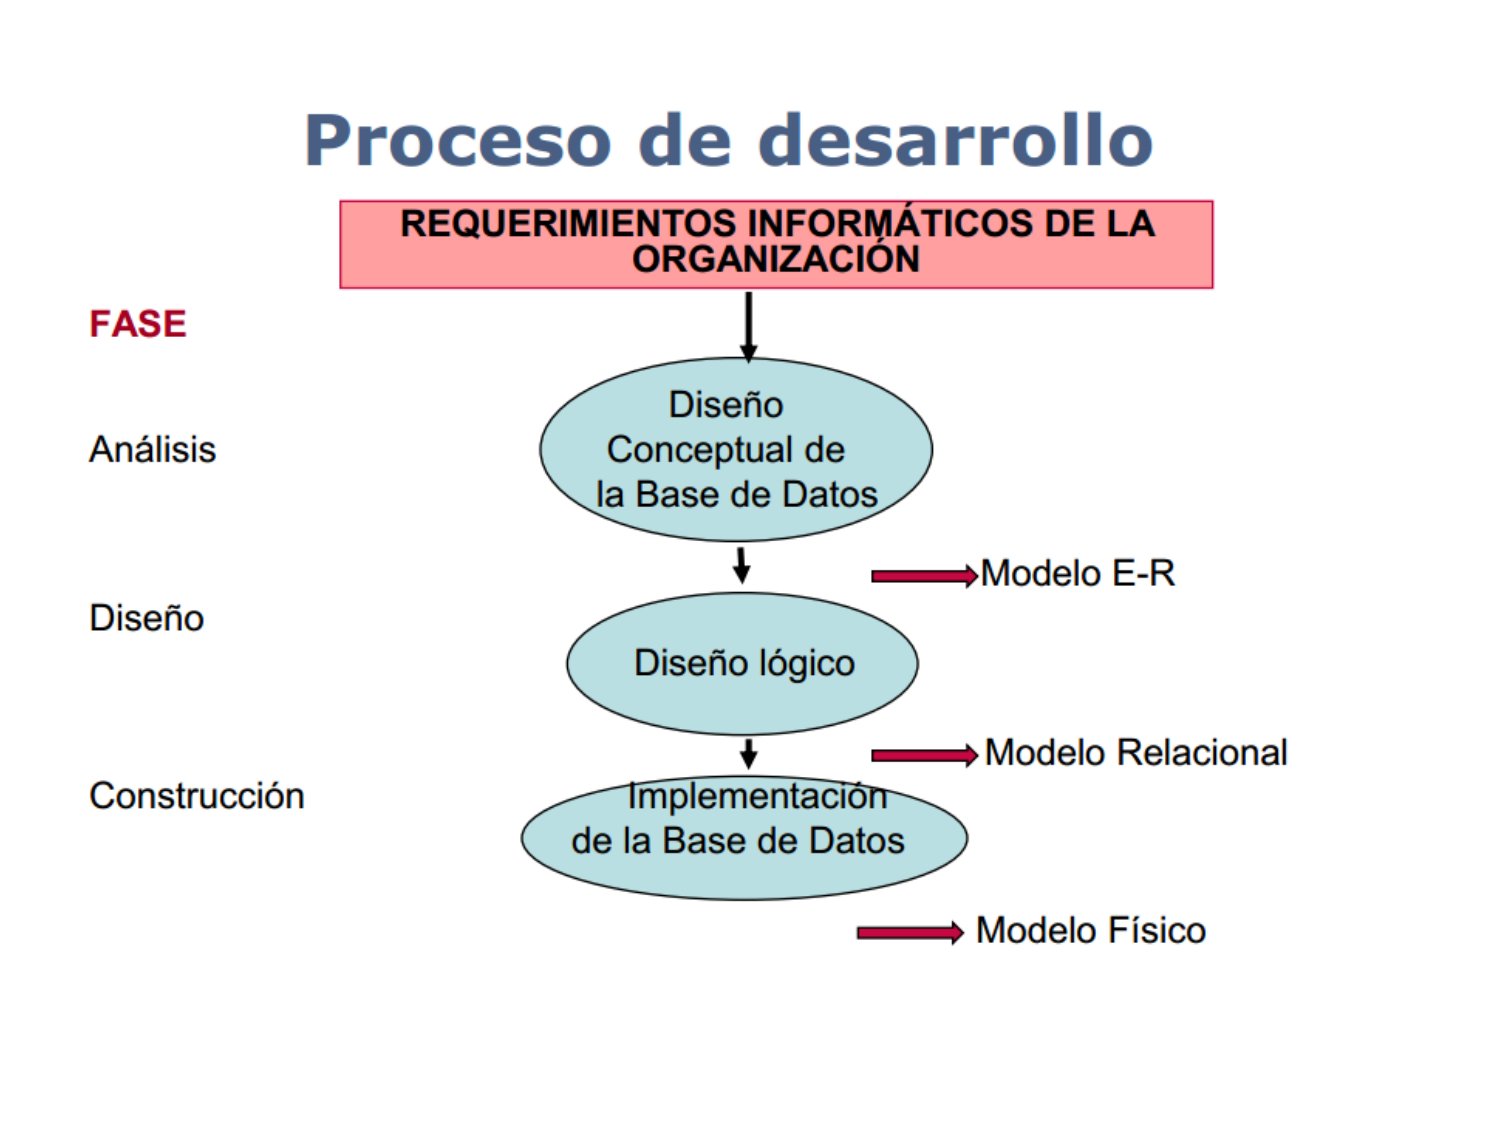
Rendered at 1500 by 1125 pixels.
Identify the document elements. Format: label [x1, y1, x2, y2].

picture [25, 66, 1353, 1059]
